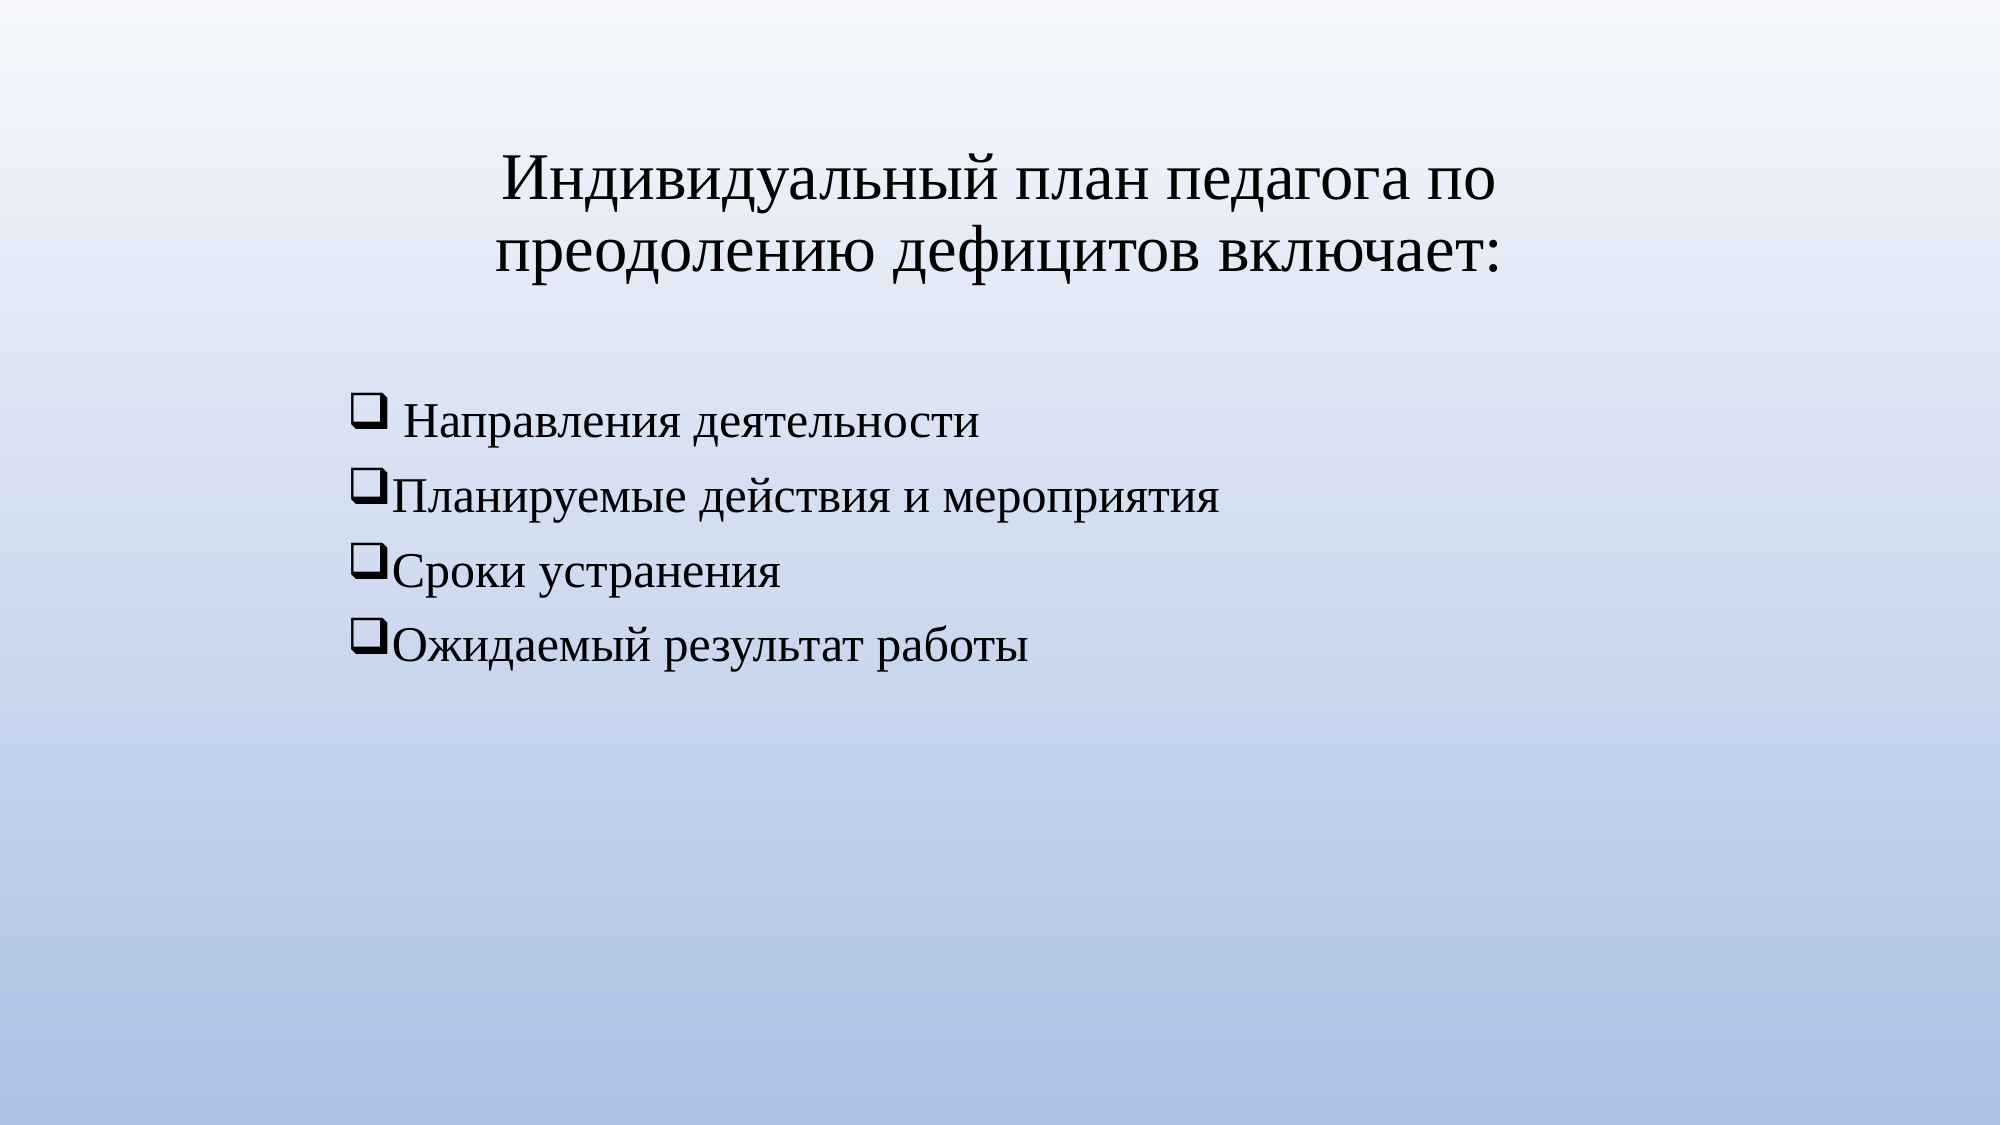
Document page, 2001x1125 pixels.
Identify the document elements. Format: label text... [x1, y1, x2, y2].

subtitle Направления деятельности Планируемые действия и мероприятия Сроки устранения Ожидаемый результат работы [332, 386, 1692, 925]
title Индивидуальный план педагога по преодолению дефицитов включает: [362, 82, 1638, 293]
